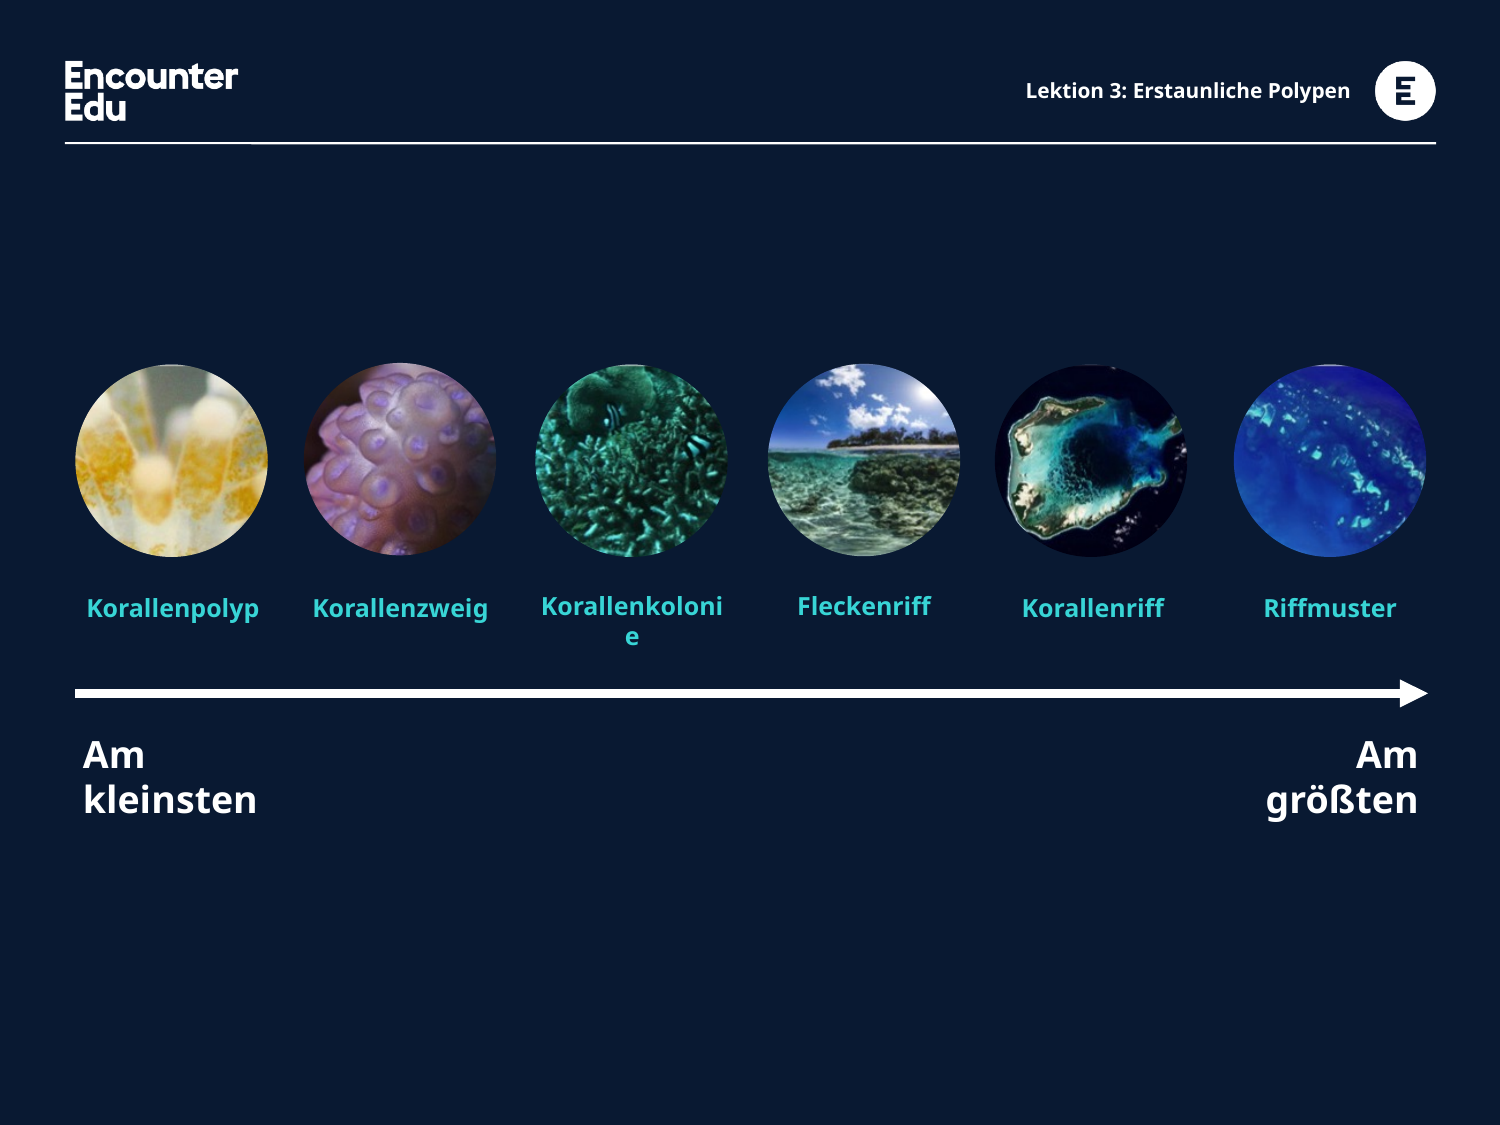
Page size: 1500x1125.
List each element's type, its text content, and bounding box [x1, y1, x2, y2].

text_box Korallenriff [987, 584, 1199, 630]
text_box [535, 364, 728, 557]
text_box [303, 362, 497, 556]
text_box [767, 363, 961, 557]
text_box Korallenkolonie [526, 583, 738, 658]
text_box [994, 364, 1188, 557]
text_box Fleckenriff [758, 583, 970, 629]
text_box [75, 364, 268, 557]
text_box Am größten [1206, 723, 1427, 829]
title Lektion 3: Erstaunliche Polypen [749, 71, 1359, 113]
text_box [1233, 364, 1427, 557]
text_box Korallenpolyp [67, 584, 279, 630]
text_box Am kleinsten [75, 723, 295, 829]
text_box Korallenzweig [294, 584, 506, 630]
picture [61, 59, 243, 122]
picture [1373, 59, 1437, 122]
text_box Riffmuster [1224, 584, 1436, 630]
